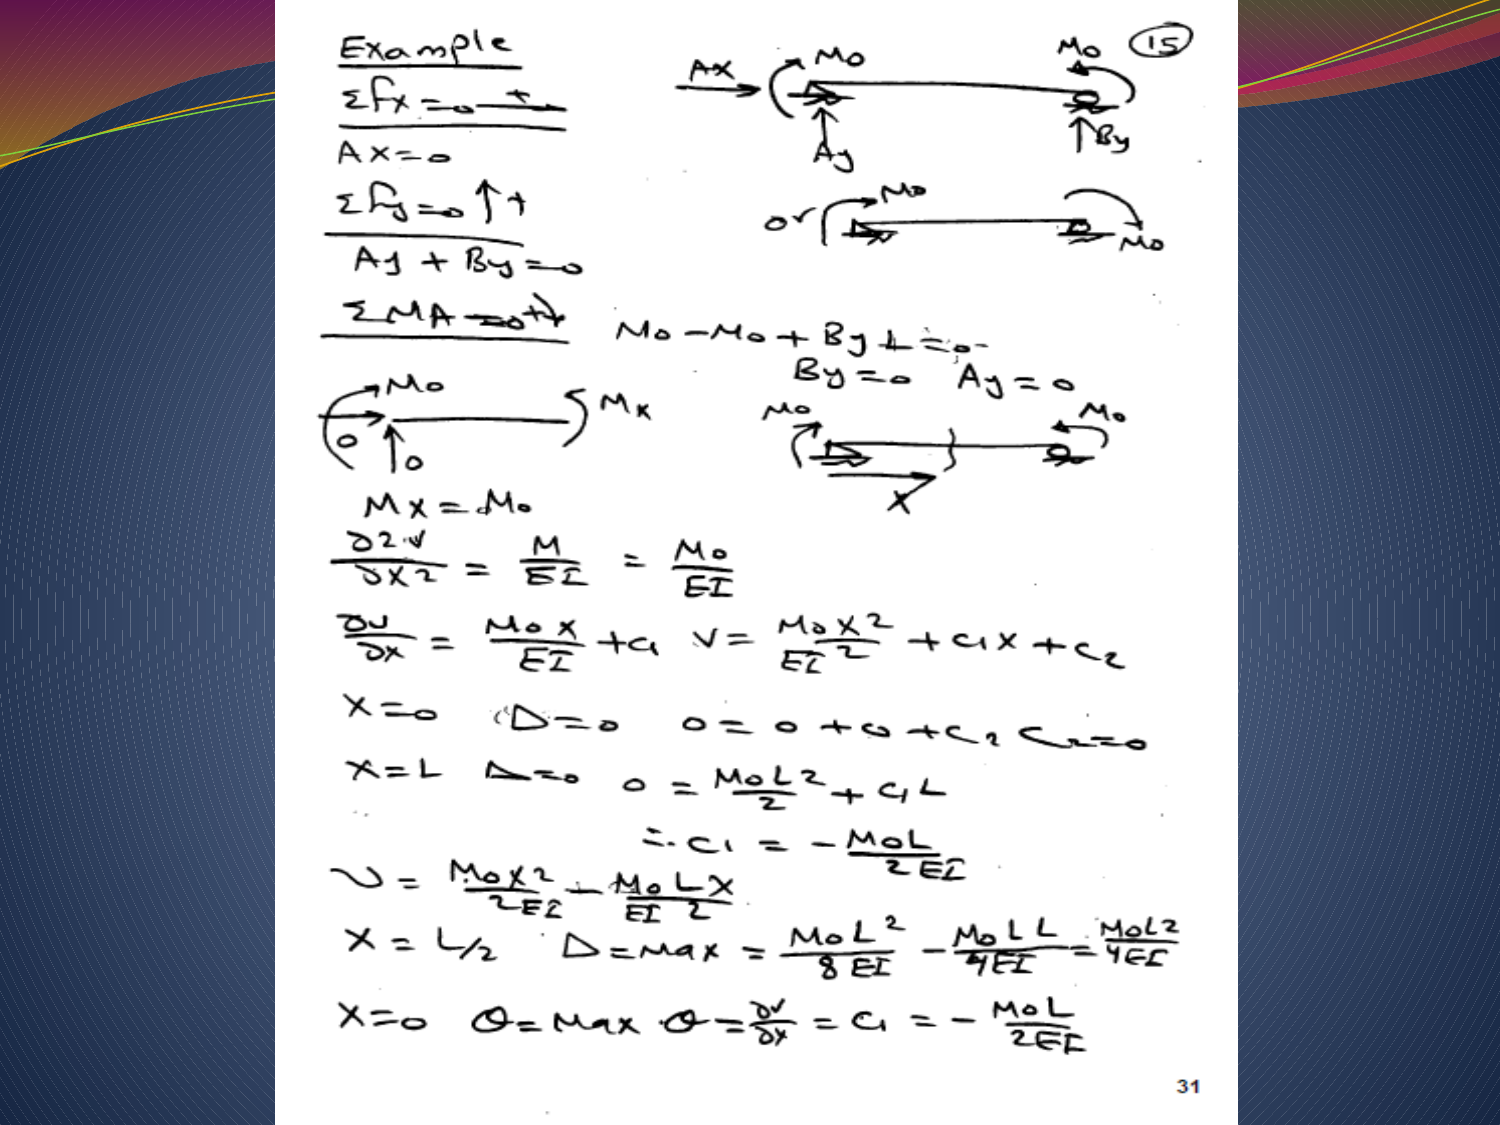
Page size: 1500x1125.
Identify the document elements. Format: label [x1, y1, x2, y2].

picture [274, 0, 1238, 1125]
